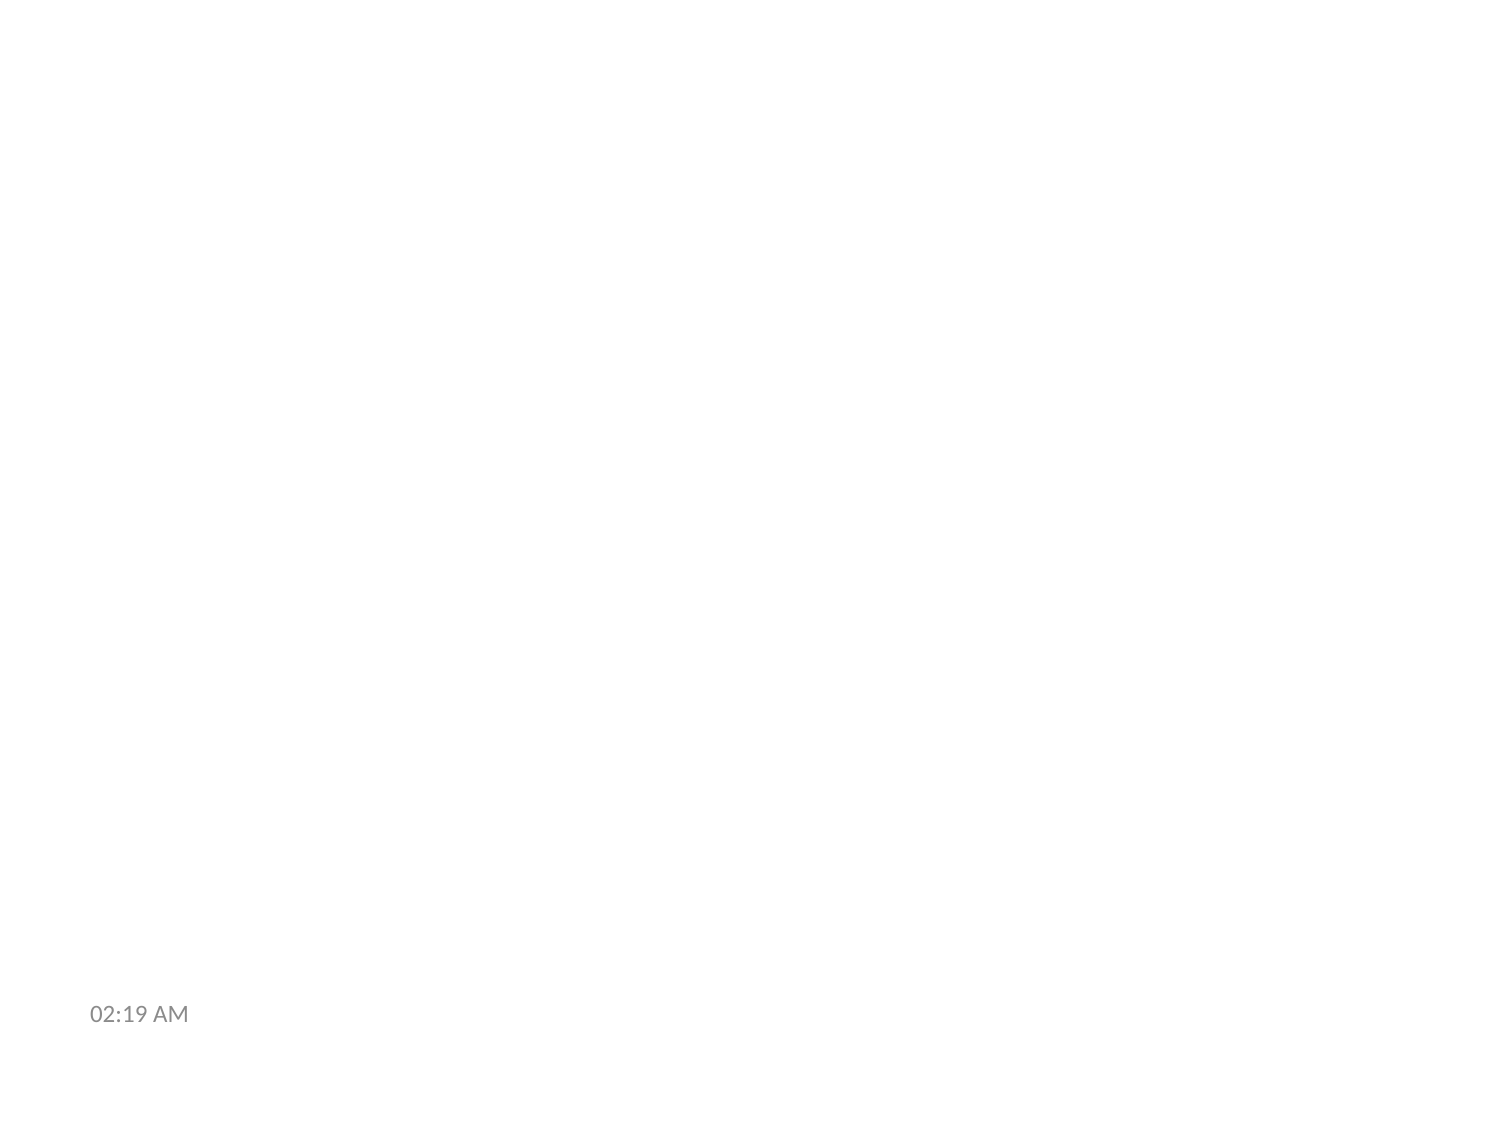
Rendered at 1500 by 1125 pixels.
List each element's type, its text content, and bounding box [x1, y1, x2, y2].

text_box 3:35 PM [75, 982, 425, 1043]
